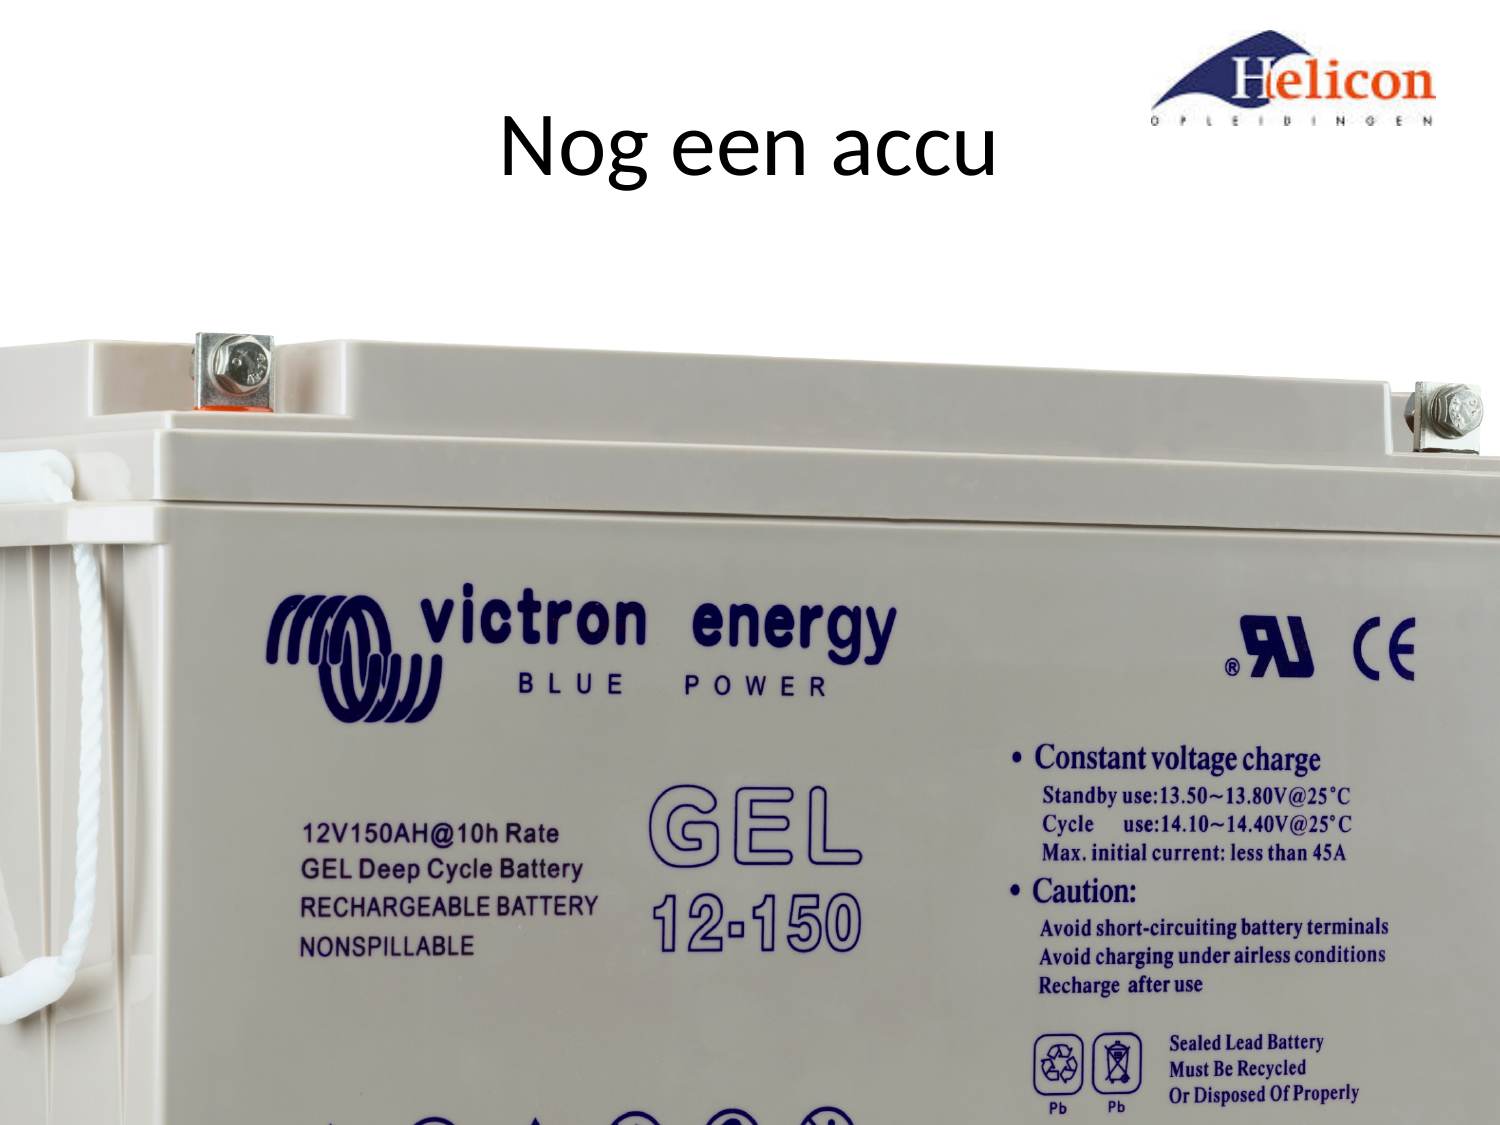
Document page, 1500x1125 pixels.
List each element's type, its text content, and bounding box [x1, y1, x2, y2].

picture [1151, 30, 1436, 126]
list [0, 262, 1500, 1125]
title Nog een accu [75, 45, 1425, 233]
